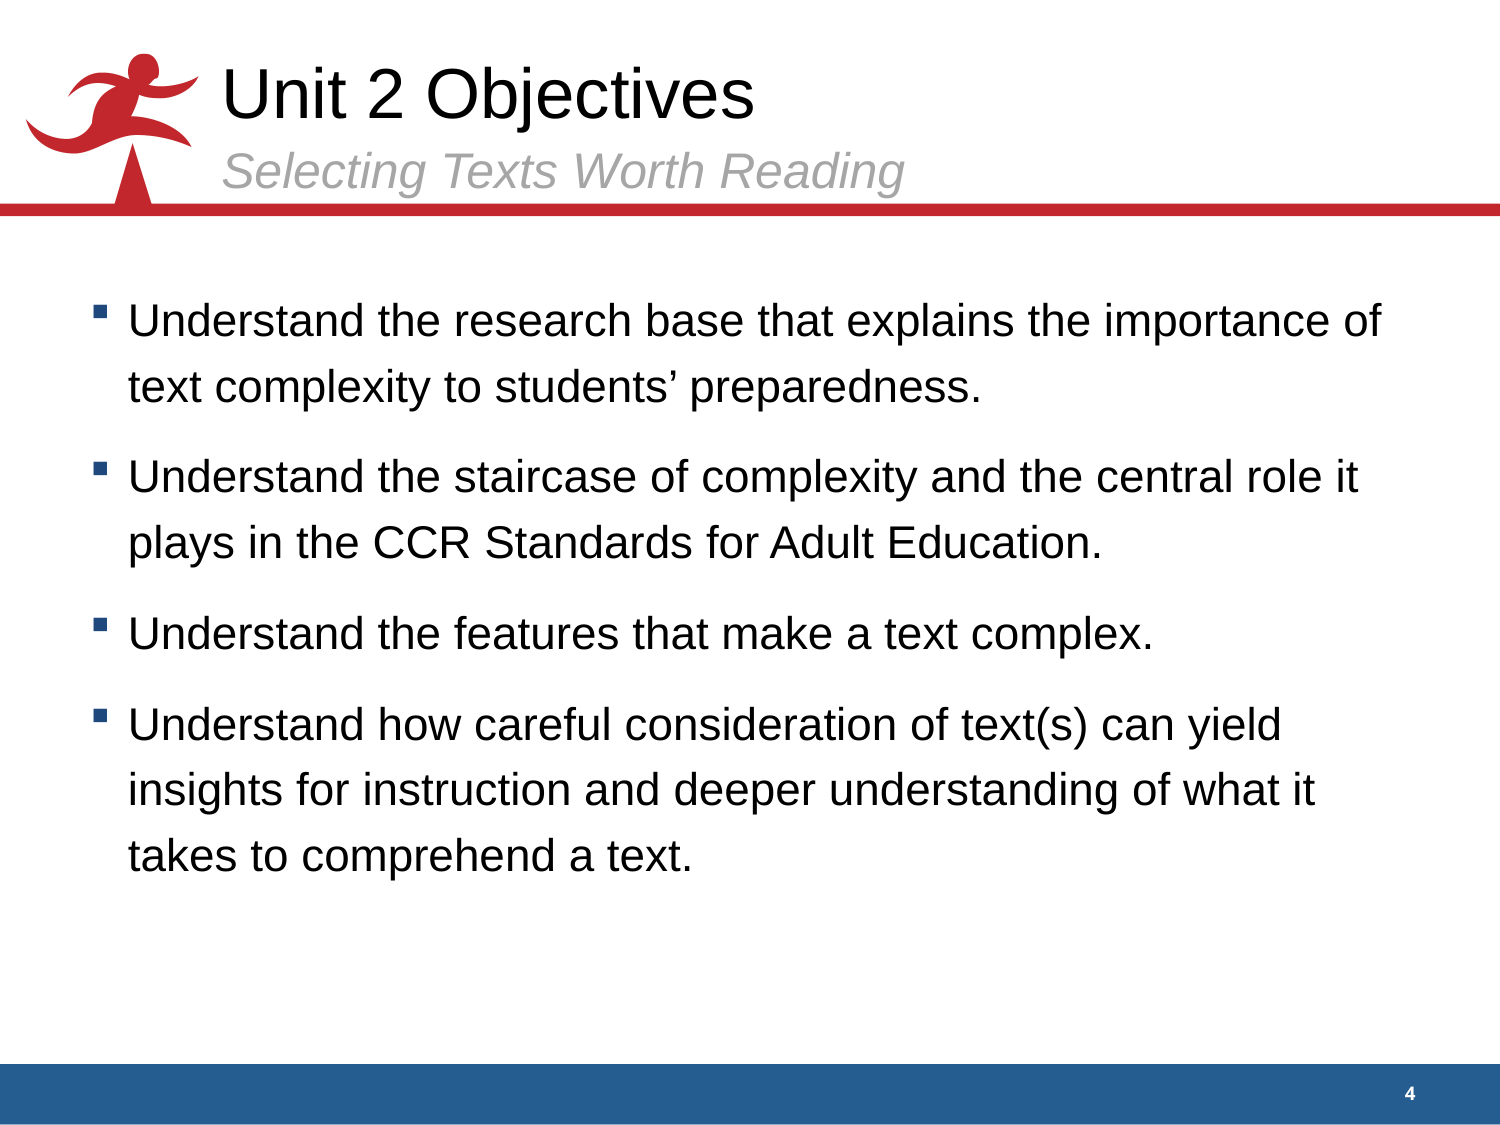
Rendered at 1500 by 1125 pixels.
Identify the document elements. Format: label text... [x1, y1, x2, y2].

picture [0, 0, 1500, 1125]
list Understand the research base that explains the importance of text complexity to students’ preparedness. Understand the staircase of complexity and the central role it plays in the CCR Standards for Adult Education. Understand the features that make a text complex. Understand how careful consideration of text(s) can yield insights for instruction and deeper understanding of what it takes to comprehend a text. [75, 272, 1425, 1006]
title Unit 2 Objectives Selecting Texts Worth Reading [206, 0, 1500, 206]
